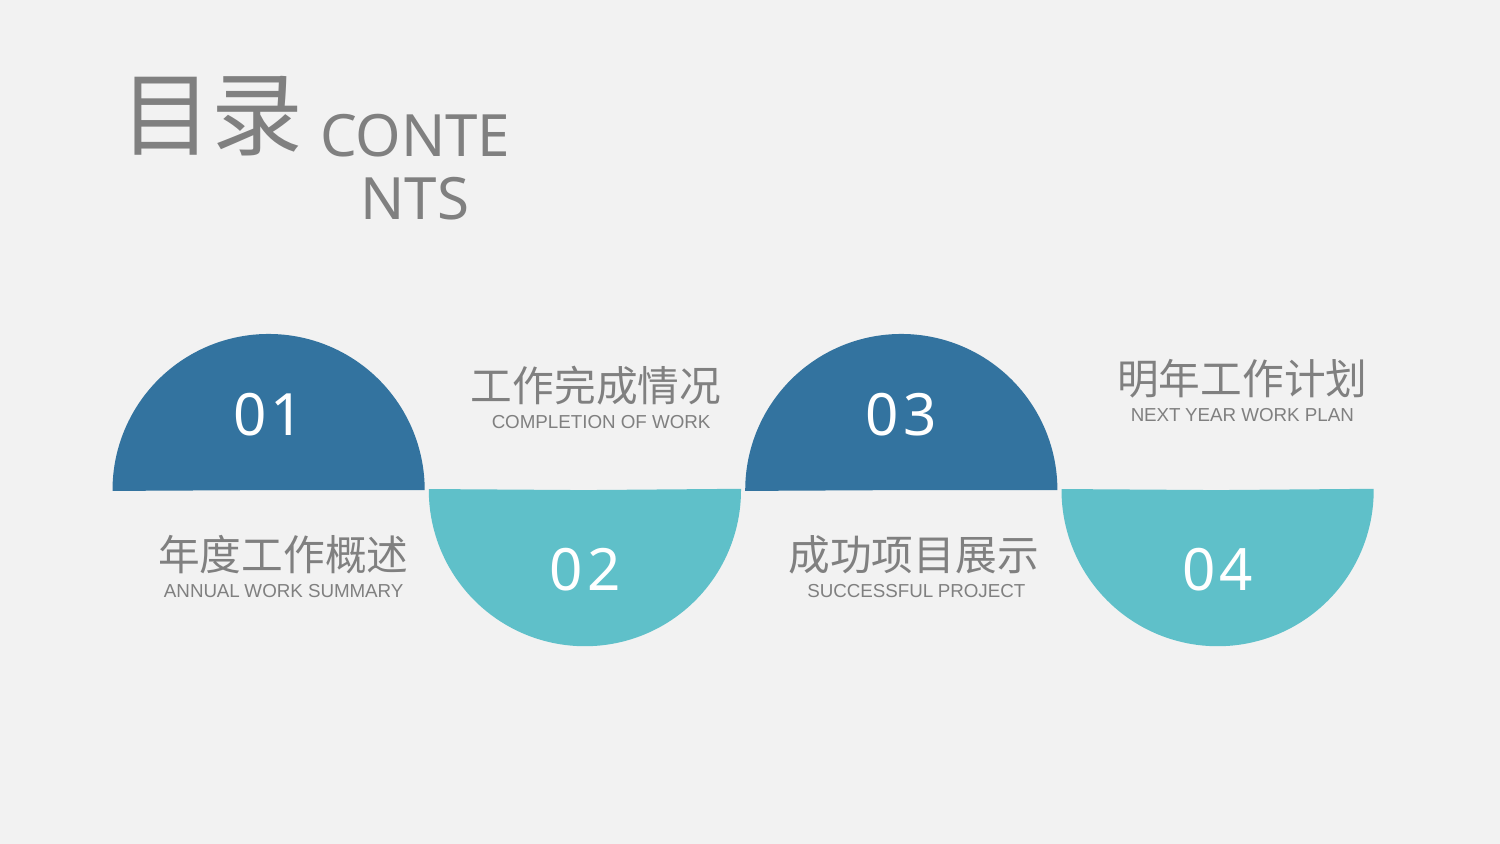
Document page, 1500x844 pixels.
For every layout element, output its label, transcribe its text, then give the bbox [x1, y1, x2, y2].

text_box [112, 333, 427, 647]
text_box 目录 [106, 64, 317, 151]
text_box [1070, 333, 1400, 647]
text_box CONTENTS [304, 101, 526, 147]
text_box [751, 333, 1070, 647]
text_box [428, 333, 751, 647]
